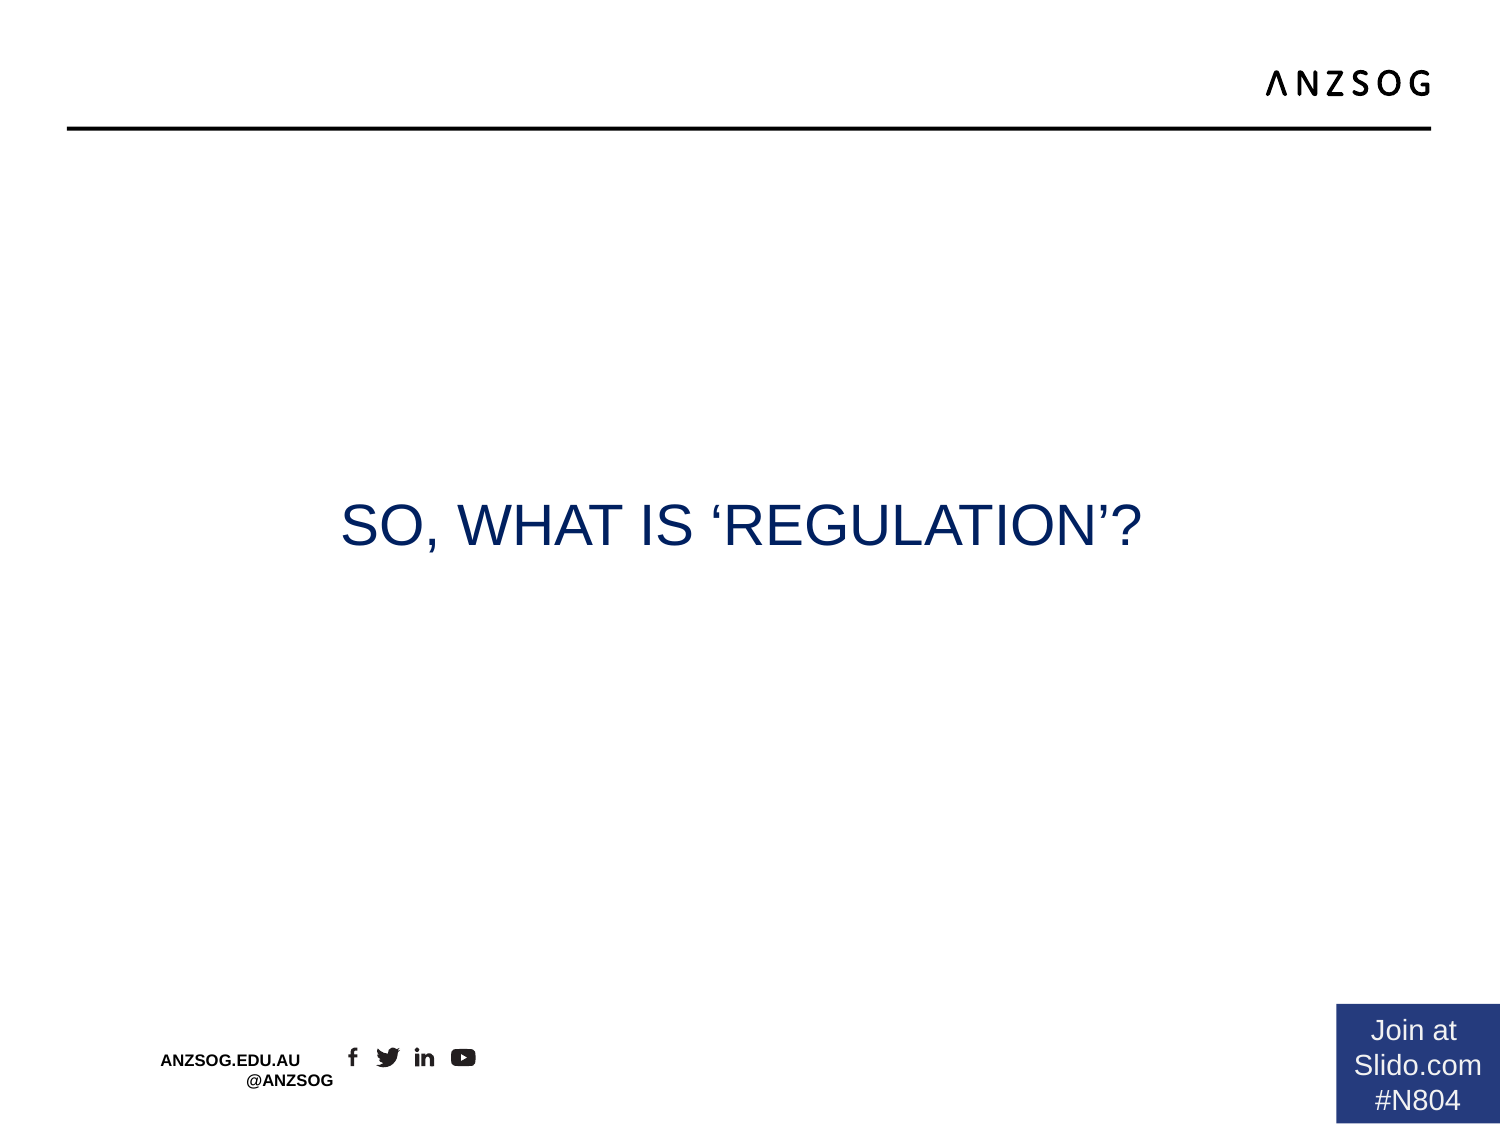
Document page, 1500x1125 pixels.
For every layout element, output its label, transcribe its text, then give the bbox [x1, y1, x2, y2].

list SO, WHAT IS ‘REGULATION’? [53, 307, 1431, 971]
text_box Join at Slido.com #N804 [1336, 1003, 1500, 1124]
